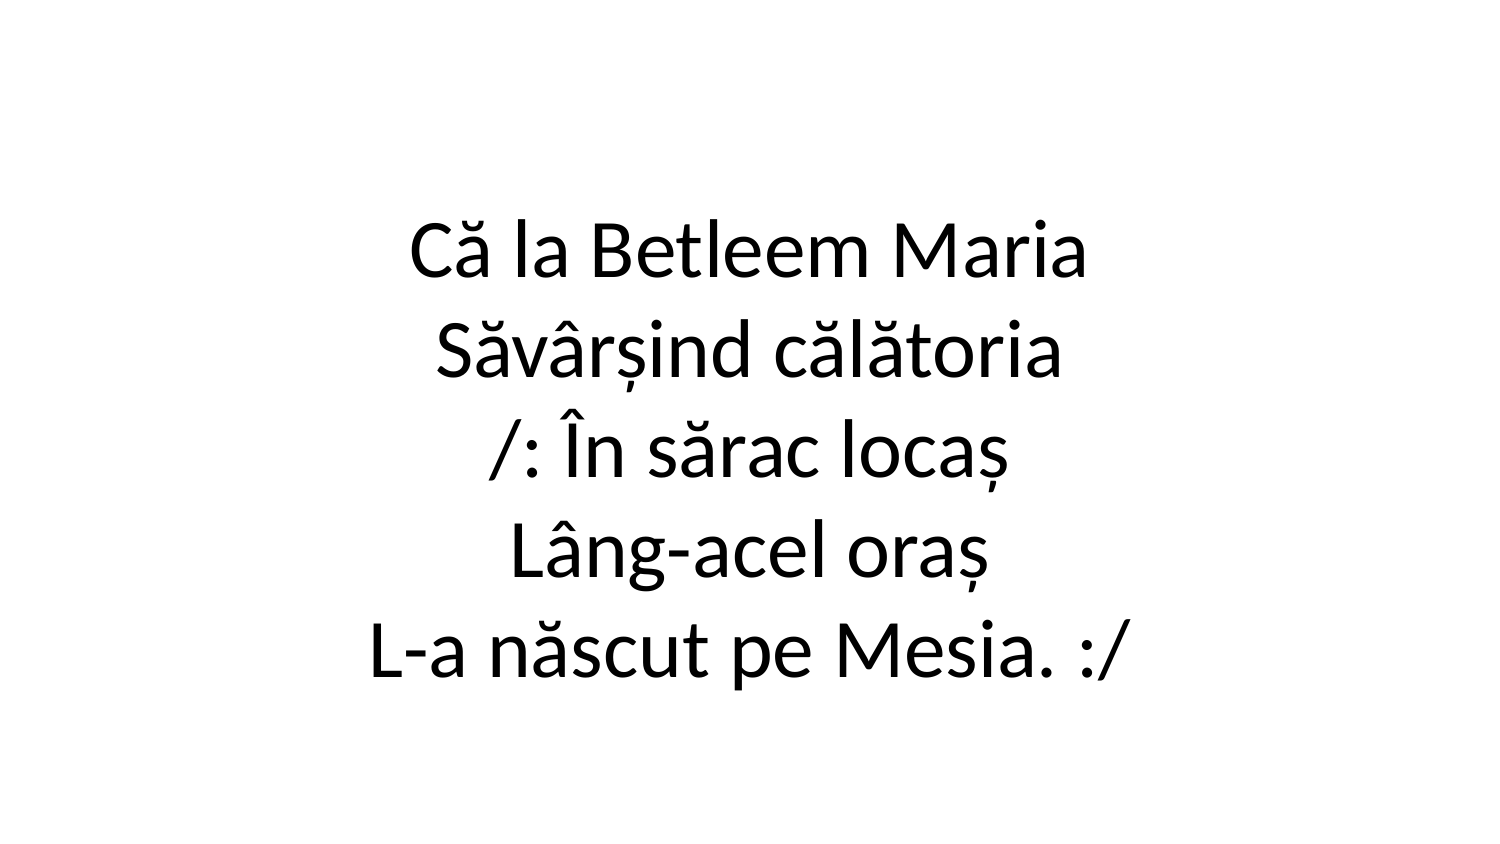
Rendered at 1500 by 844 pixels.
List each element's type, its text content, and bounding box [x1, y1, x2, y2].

text_box Că la Betleem Maria Săvârșind călătoria /: În sărac locaș Lâng-acel oraș L-a născut pe Mesia. :/ [353, 142, 1147, 702]
